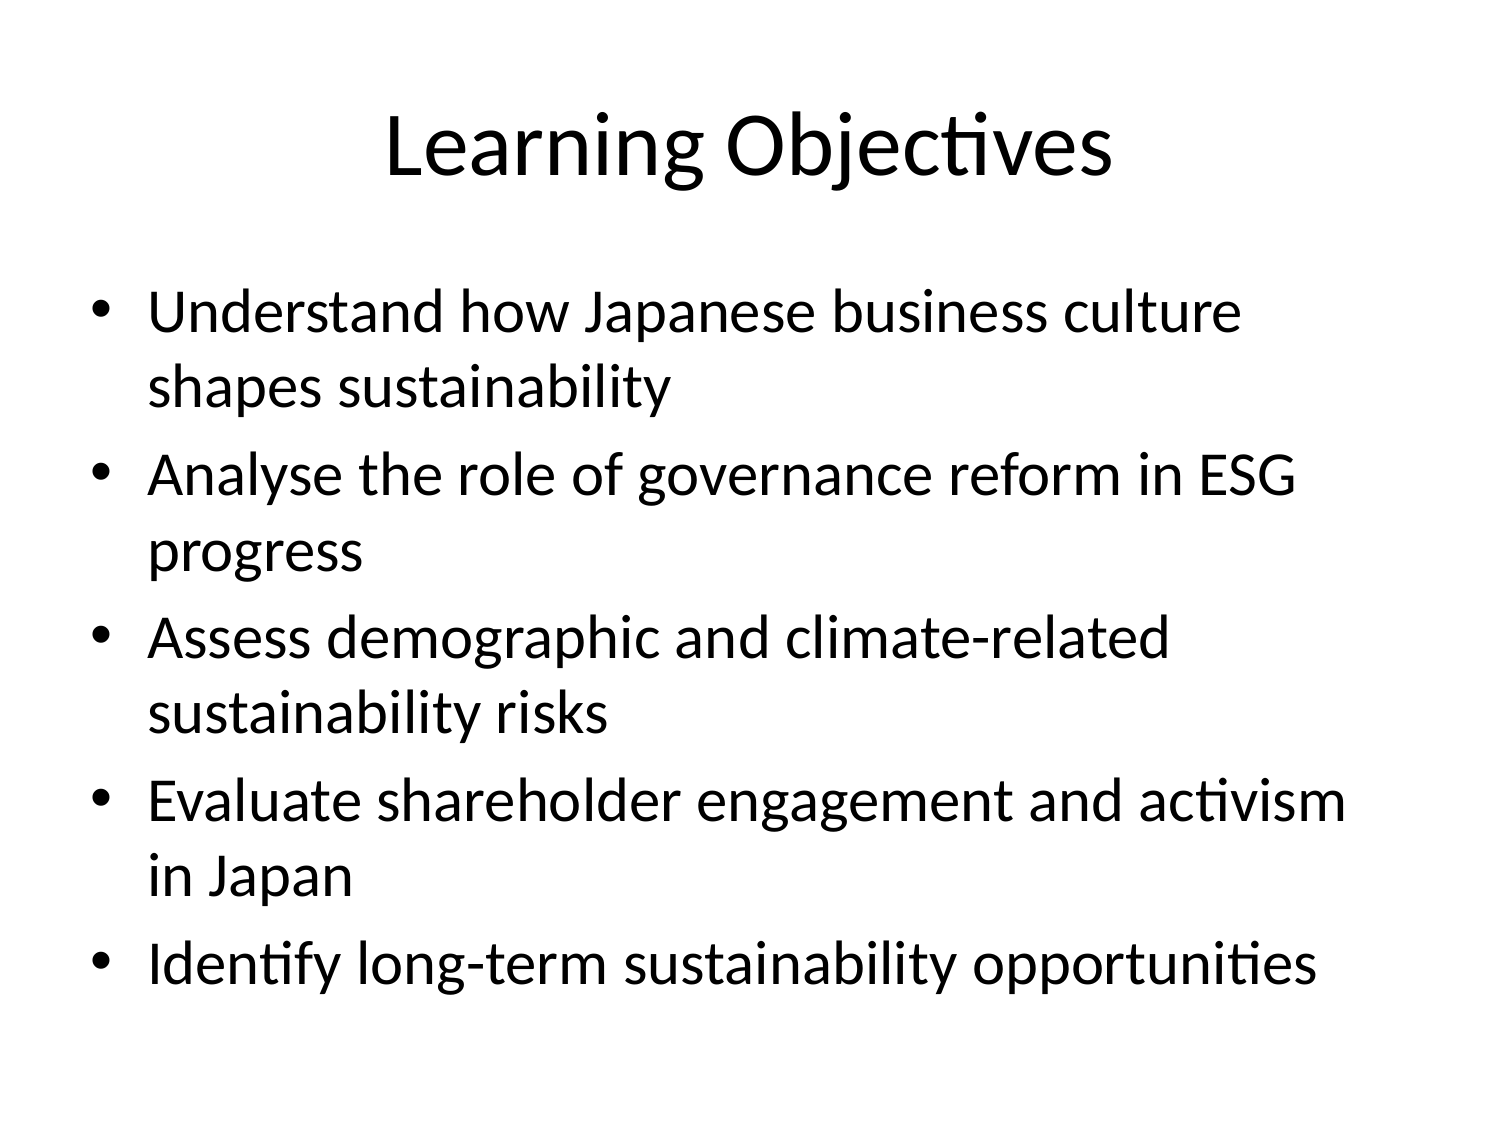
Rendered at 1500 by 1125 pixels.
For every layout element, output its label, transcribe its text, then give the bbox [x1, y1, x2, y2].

title Learning Objectives [75, 45, 1425, 233]
list Understand how Japanese business culture shapes sustainability Analyse the role of governance reform in ESG progress Assess demographic and climate-related sustainability risks Evaluate shareholder engagement and activism in Japan Identify long-term sustainability opportunities [75, 262, 1425, 1005]
